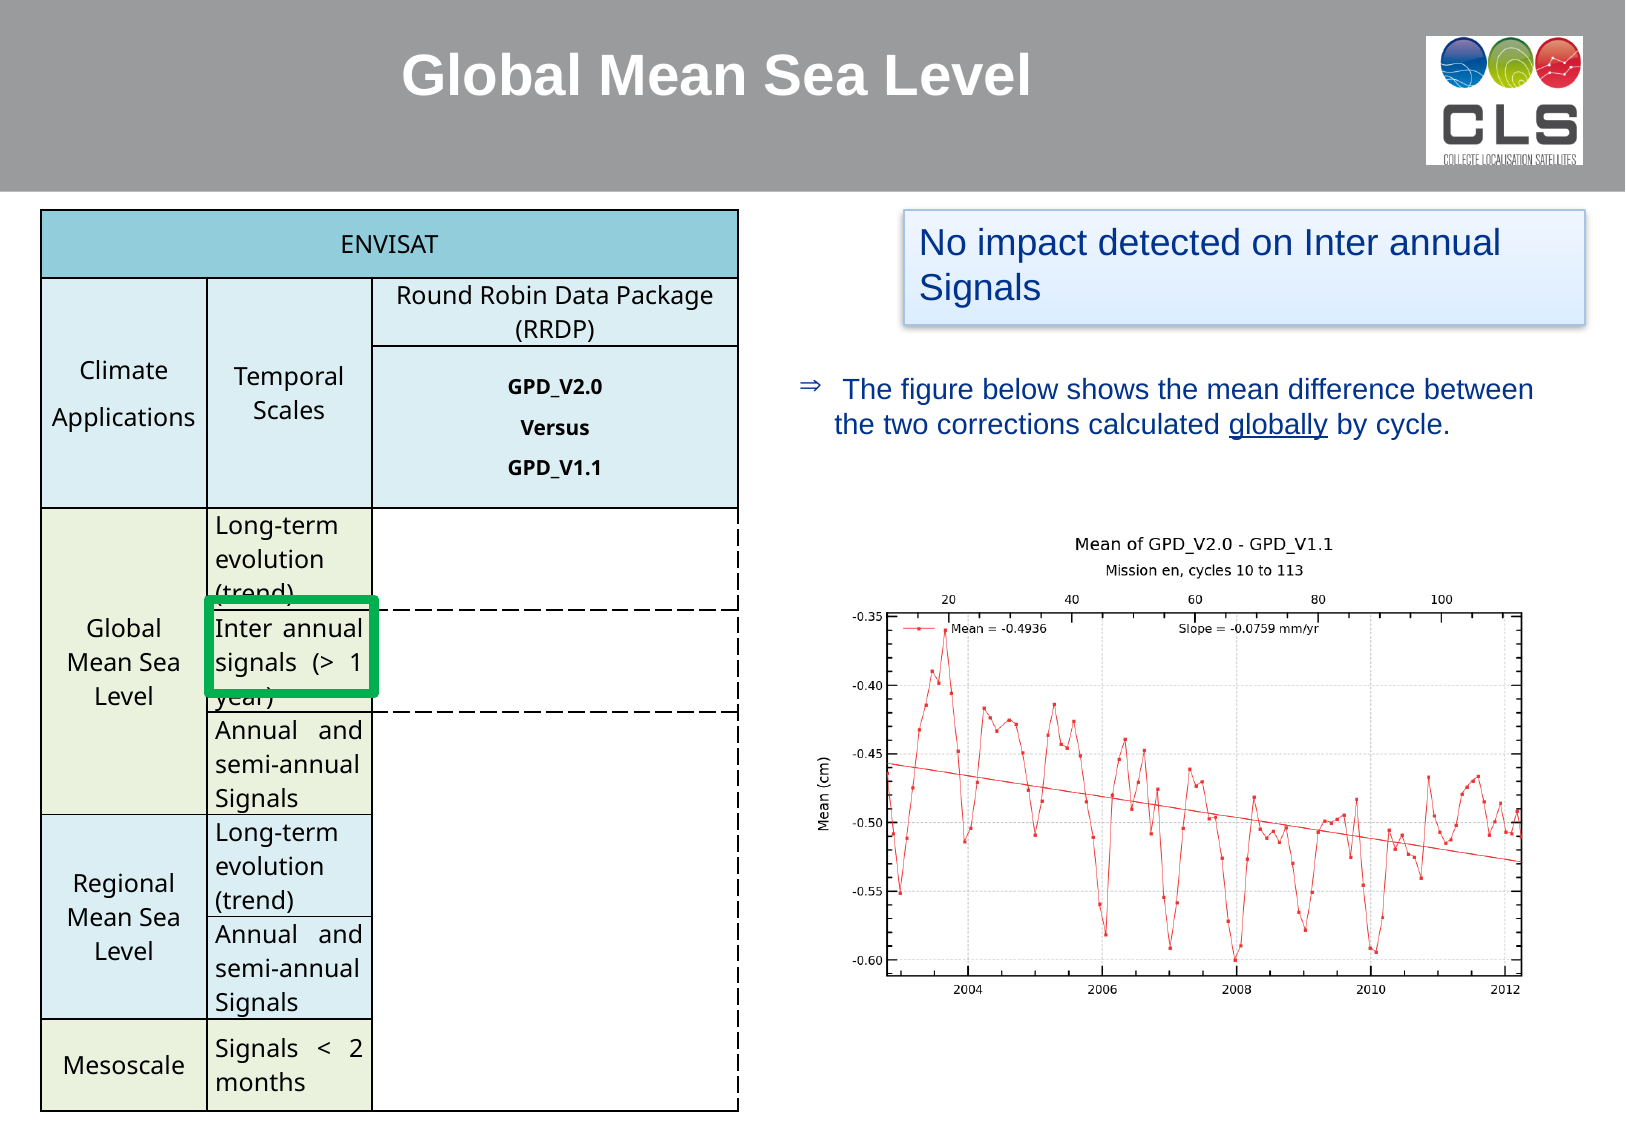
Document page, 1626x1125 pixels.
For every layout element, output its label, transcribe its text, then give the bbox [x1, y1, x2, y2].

text_box Global Mean Sea Level [386, 40, 1162, 119]
table_cell Round Robin Data Package (RRDP) [373, 279, 737, 345]
picture [788, 515, 1548, 1020]
table_cell GPD_V2.0 Versus GPD_V1.1 [373, 347, 737, 507]
picture [1426, 36, 1583, 165]
table_cell Long-term evolution (trend) [208, 815, 371, 916]
text_box No impact detected on Inter annual Signals [903, 209, 1586, 326]
text_box The figure below shows the mean difference between the two corrections calculated globally by cycle. [784, 362, 1599, 448]
table_cell [373, 712, 738, 1110]
table_cell [373, 509, 738, 610]
table_cell Temporal Scales [208, 279, 371, 507]
table_cell Long-term evolution (trend) [208, 509, 371, 597]
table_cell Global Mean Sea Level [42, 509, 206, 814]
table_cell Annual and semi-annual Signals [208, 917, 371, 1018]
table_header ENVISAT [42, 211, 737, 277]
table_cell [373, 610, 738, 712]
table_cell Regional Mean Sea Level [42, 815, 206, 1018]
table_cell Inter annual signals (> 1 year) [208, 696, 371, 711]
table_cell Annual and semi-annual Signals [208, 713, 371, 814]
text_box [207, 597, 376, 696]
table_cell Climate Applications [42, 279, 206, 507]
table_cell Signals < 2 months [208, 1020, 371, 1110]
table_cell Mesoscale [42, 1020, 206, 1110]
